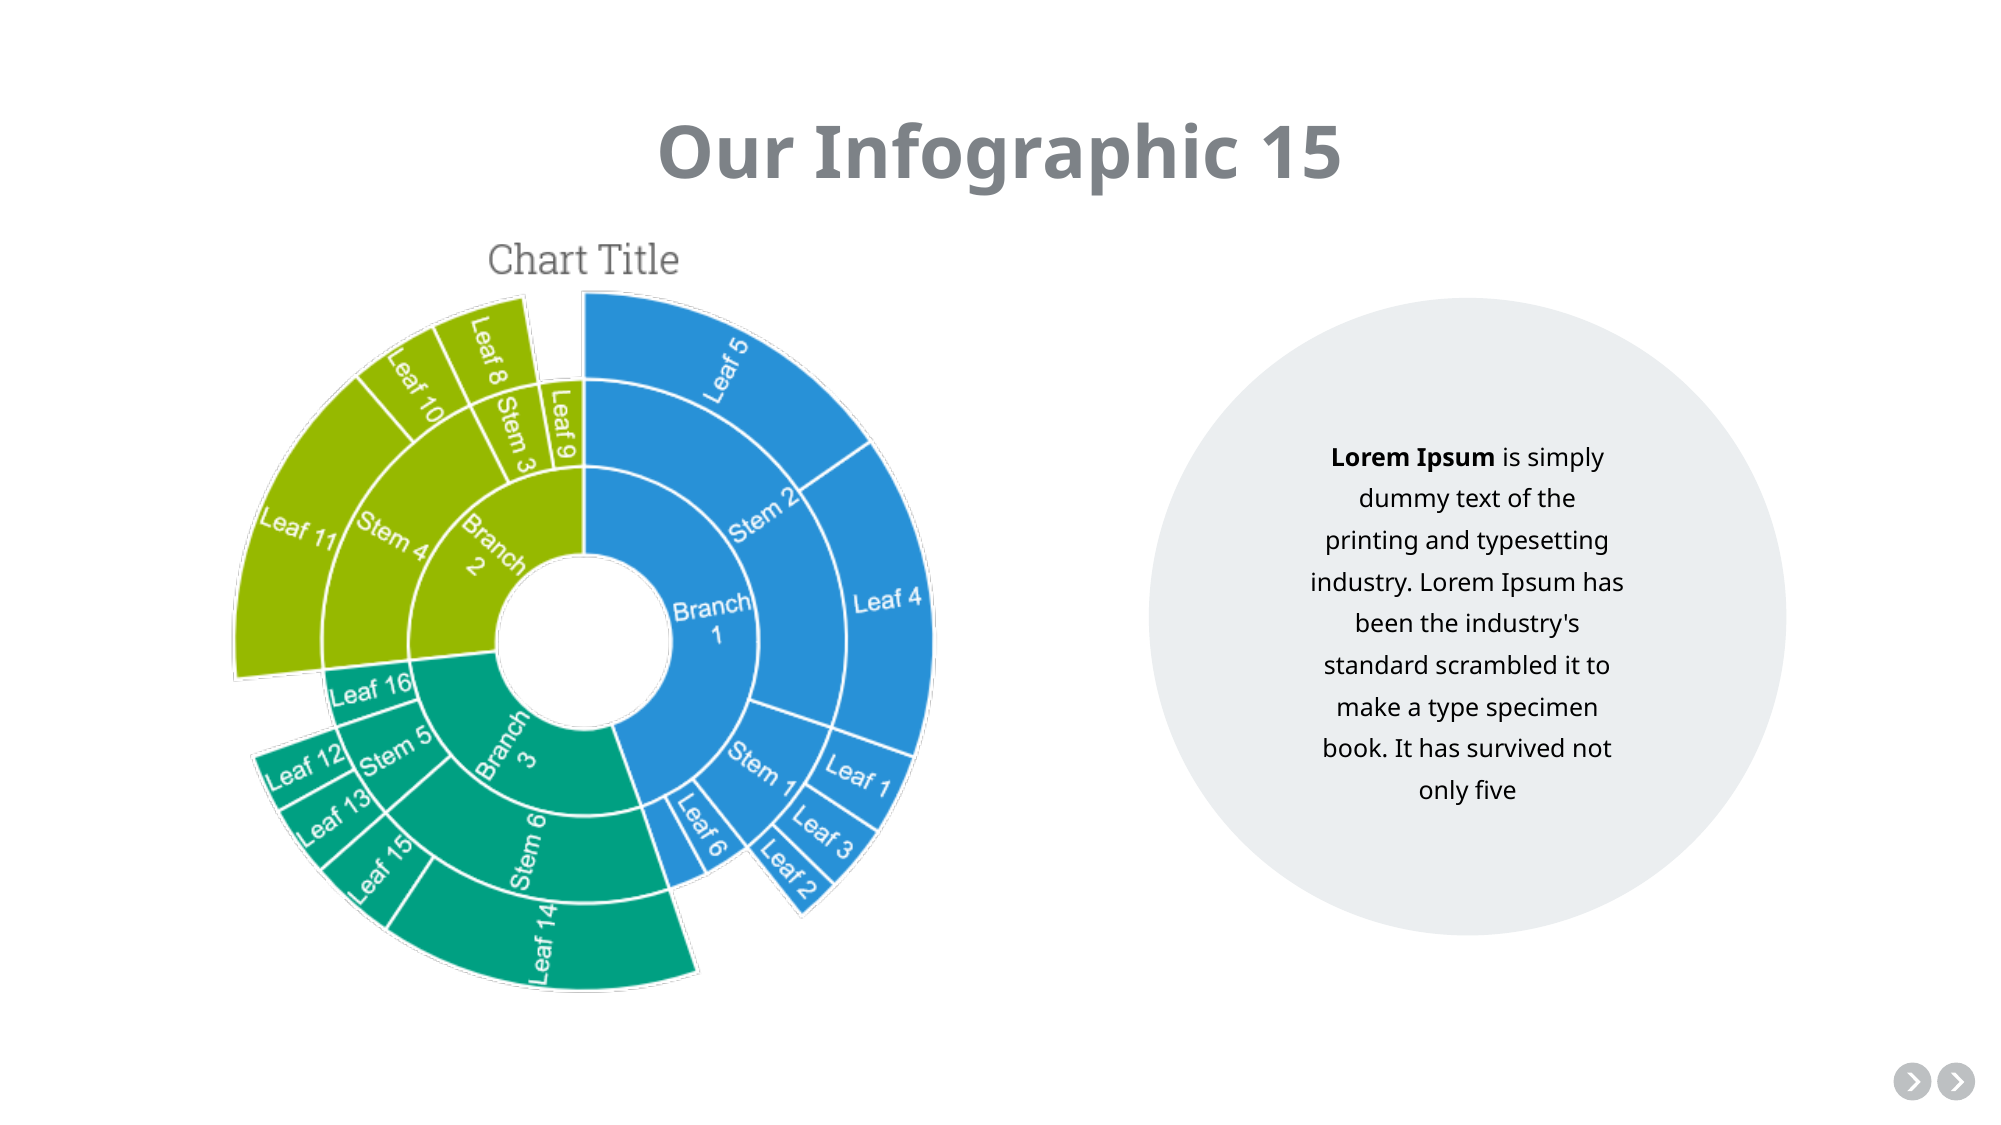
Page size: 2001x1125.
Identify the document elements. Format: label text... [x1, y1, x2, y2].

picture [0, 226, 1171, 1007]
text_box [1147, 296, 1788, 937]
text_box Lorem Ipsum is simply dummy text of the printing and typesetting industry. Lorem Ipsum has been the industry's standard scrambled it to make a type specimen book. It has survived not only five [1294, 421, 1641, 812]
text_box Our Infographic 15 [641, 98, 1359, 201]
